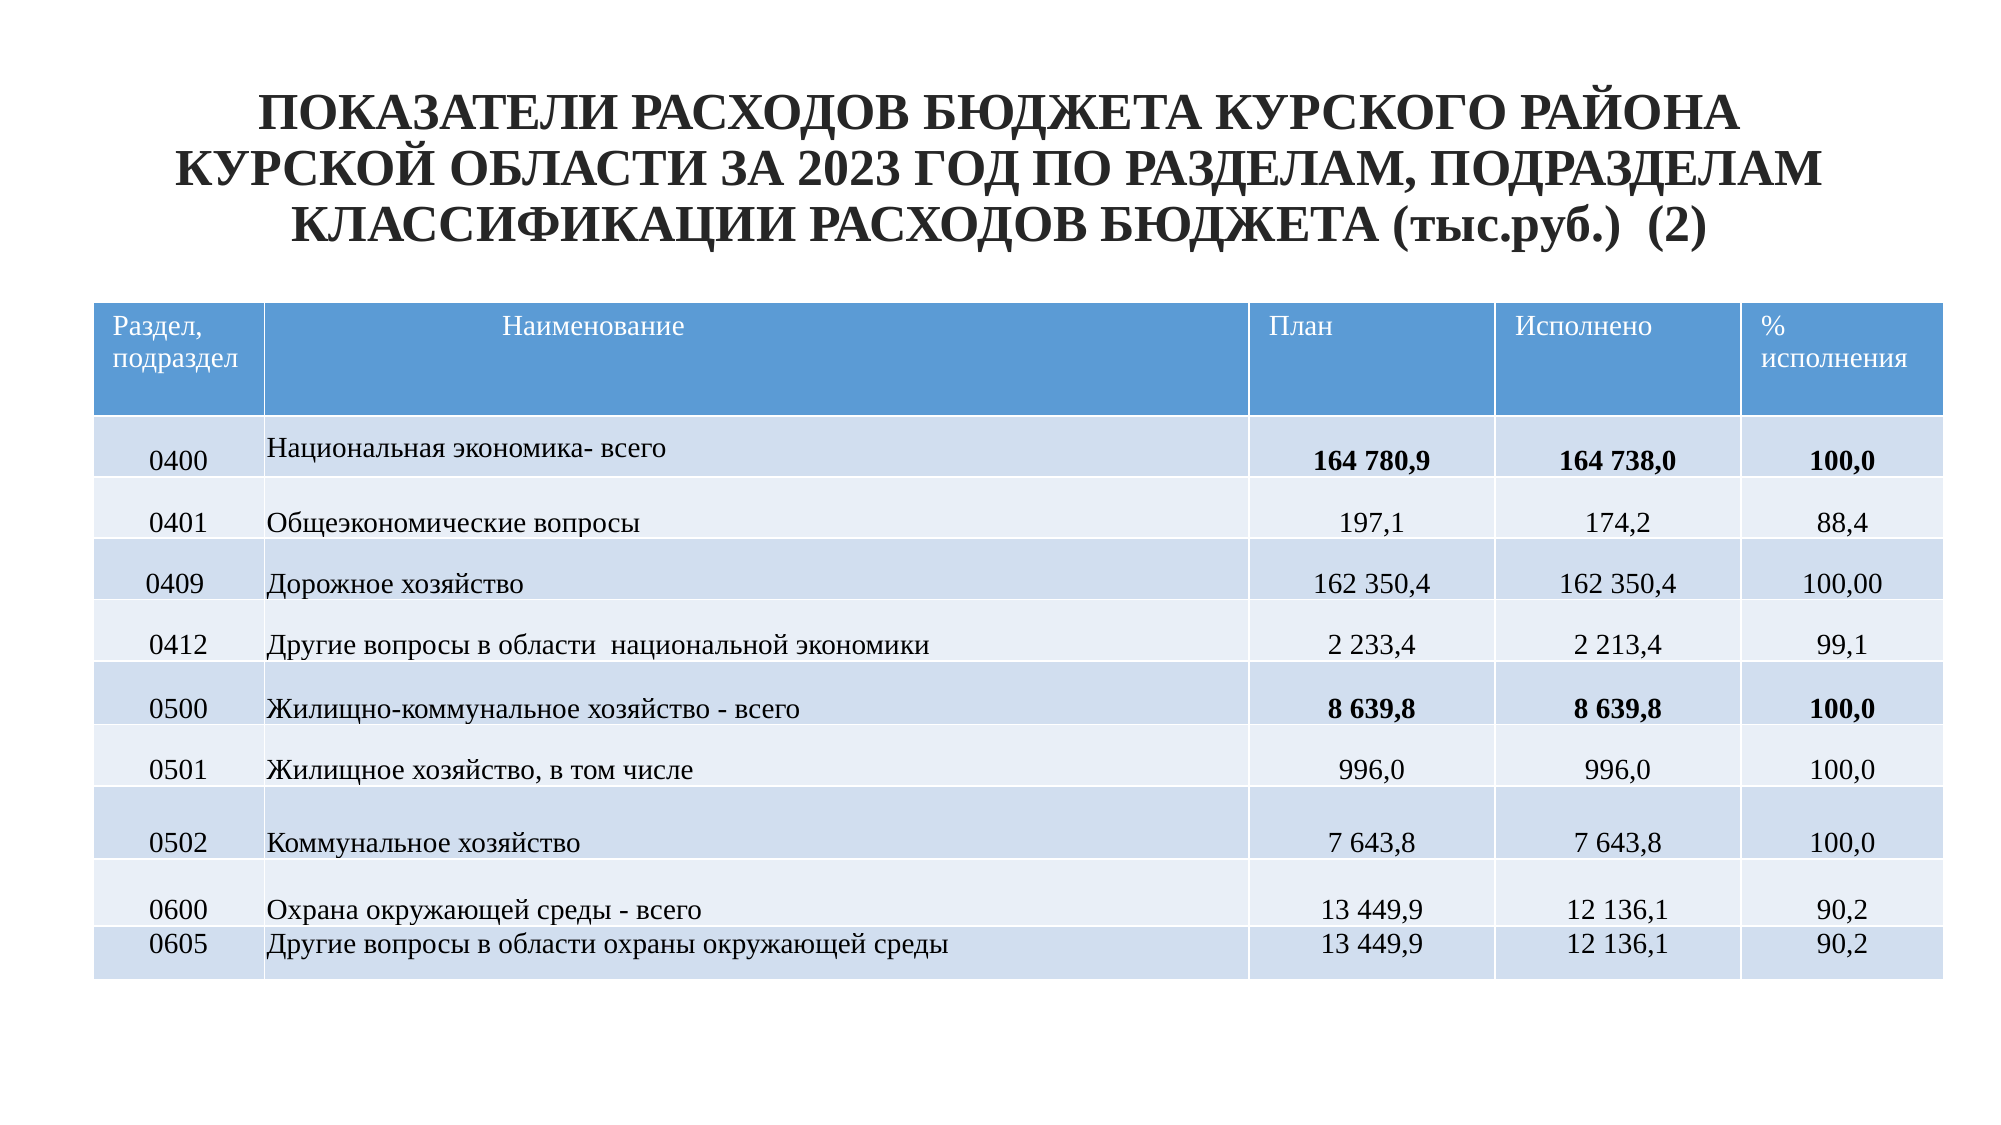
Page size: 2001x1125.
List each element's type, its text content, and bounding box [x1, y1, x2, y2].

table_cell Другие вопросы в области охраны окружающей среды [265, 927, 1248, 979]
table_cell Жилищное хозяйство, в том числе [265, 725, 1248, 785]
table_cell Общеэкономические вопросы [265, 478, 1248, 537]
table_header % исполнения [1742, 303, 1943, 415]
table_cell 0401 [94, 478, 264, 537]
table_cell 162 350,4 [1496, 539, 1740, 599]
table_cell 100,00 [1742, 539, 1943, 599]
table_cell 13 449,9 [1250, 927, 1494, 979]
table_cell Дорожное хозяйство [265, 539, 1248, 599]
table_cell 0502 [94, 787, 264, 858]
table_cell 174,2 [1496, 478, 1740, 537]
table_header Раздел, подраздел [94, 303, 264, 415]
table_cell 12 136,1 [1496, 927, 1740, 979]
table_cell 13 449,9 [1250, 860, 1494, 925]
table_cell Охрана окружающей среды - всего [265, 860, 1248, 925]
table_cell 0409 [94, 539, 264, 599]
table_cell 0400 [94, 417, 264, 476]
table_cell 8 639,8 [1250, 662, 1494, 724]
table_cell Коммунальное хозяйство [265, 787, 1248, 858]
table_cell Жилищно-коммунальное хозяйство - всего [265, 662, 1248, 724]
table_cell 100,0 [1742, 787, 1943, 858]
table_cell 0412 [94, 600, 264, 660]
table_cell 197,1 [1250, 478, 1494, 537]
table_cell 162 350,4 [1250, 539, 1494, 599]
table_cell 8 639,8 [1496, 662, 1740, 724]
table_cell 7 643,8 [1250, 787, 1494, 858]
table_cell 99,1 [1742, 600, 1943, 660]
table_header Исполнено [1496, 303, 1740, 415]
table_cell 164 780,9 [1250, 417, 1494, 476]
table_cell 100,0 [1742, 725, 1943, 785]
table_cell 100,0 [1742, 417, 1943, 476]
table_cell 90,2 [1742, 927, 1943, 979]
table_cell 2 213,4 [1496, 600, 1740, 660]
table_header Наименование [265, 303, 1248, 415]
table_cell 996,0 [1496, 725, 1740, 785]
table_cell 12 136,1 [1496, 860, 1740, 925]
table_header План [1250, 303, 1494, 415]
table_cell 0600 [94, 860, 264, 925]
table_cell 2 233,4 [1250, 600, 1494, 660]
table_cell 0501 [94, 725, 264, 785]
table_cell Национальная экономика- всего [265, 417, 1248, 476]
table_cell 7 643,8 [1496, 787, 1740, 858]
table_cell 90,2 [1742, 860, 1943, 925]
table_cell 164 738,0 [1496, 417, 1740, 476]
table_cell 0500 [94, 662, 264, 724]
table_cell 100,0 [1742, 662, 1943, 724]
table_cell 996,0 [1250, 725, 1494, 785]
table_cell 88,4 [1742, 478, 1943, 537]
table_cell Другие вопросы в области национальной экономики [265, 600, 1248, 660]
table_cell 0605 [94, 927, 264, 979]
title ПОКАЗАТЕЛИ РАСХОДОВ БЮДЖЕТА КУРСКОГО РАЙОНА КУРСКОЙ ОБЛАСТИ ЗА 2023 ГОД ПО РАЗДЕЛАМ, ПОДРАЗДЕЛАМ КЛАССИФИКАЦИИ РАСХОДОВ БЮДЖЕТА (тыс.руб.) (2) [137, 59, 1863, 278]
